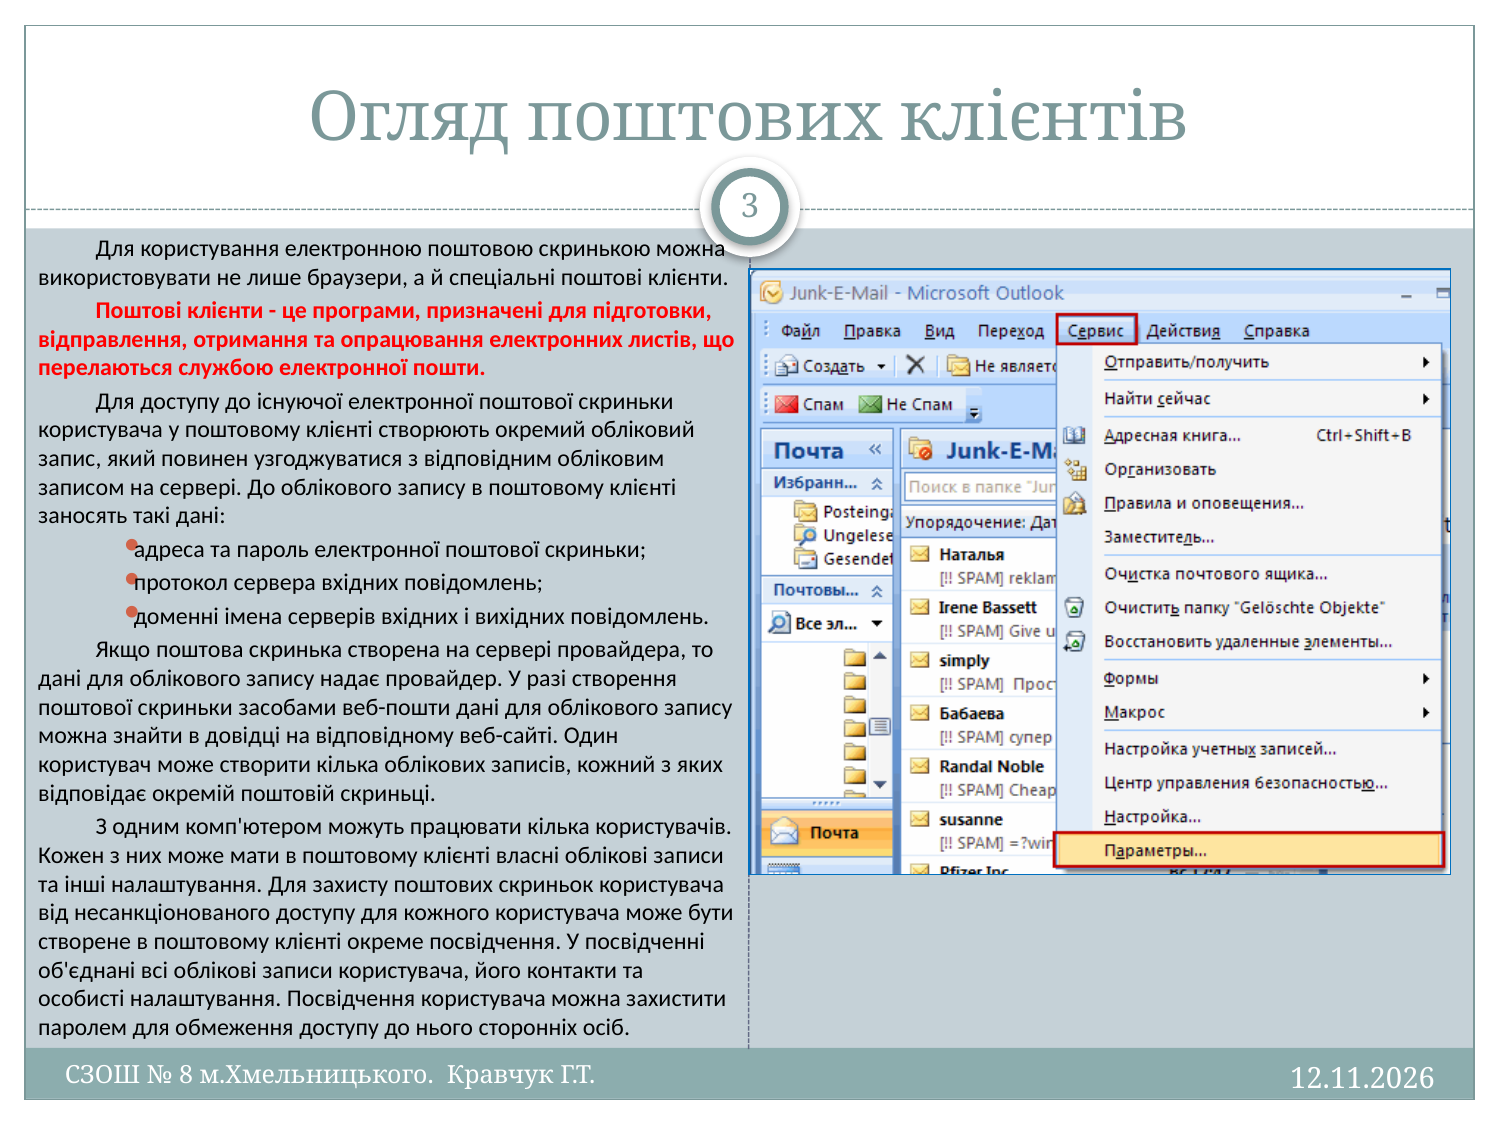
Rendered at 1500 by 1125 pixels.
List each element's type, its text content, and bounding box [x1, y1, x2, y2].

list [749, 269, 1451, 875]
slide_number 3 [712, 170, 788, 243]
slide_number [950, 1051, 1450, 1112]
list Для користування електронною поштовою скринькою можна використовувати не лише браузери, а й спеціальні поштові клієнти. Поштові клієнти - це програми, призначені для підготовки, відправлення, отримання та опрацювання електронних листів, що перелаються службою електронної пошти. Для доступу до існуючої електронної поштової скриньки користувача у поштовому клієнті створюють окремий обліковий запис, який повинен узгоджуватися з відповідним обліковим записом на сервері. До облікового запису в поштовому клієнті заносять такі дані: адреса та пароль електронної поштової скриньки; протокол сервера вхідних повідомлень; доменні імена серверів вхідних і вихідних повідомлень. Якщо поштова скринька створена на сервері провайдера, то дані для облікового запису надає провайдер. У разі створення поштової скриньки засобами веб-пошти дані для облікового запису можна знайти в довідці на відповідному веб-сайті. Один користувач може створити кілька облікових записів, кожний з яких відповідає окремій поштовій скриньці. З одним комп'ютером можуть працювати кілька користувачів. Кожен з них може мати в поштовому клієнті власні облікові записи та інші налаштування. Для захисту поштових скриньок користувача від несанкціонованого доступу для кожного користувача може бути створене в поштовому клієнті окреме посвідчення. У посвідченні об'єднані всі облікові записи користувача, його контакти та особисті налаштування. Посвідчення користувача можна захистити паролем для обмеження доступу до нього сторонніх осіб. [23, 224, 750, 1055]
footer СЗОШ № 8 м.Хмельницького. Кравчук Г.Т. [50, 1055, 638, 1112]
title Огляд поштових клієнтів [49, 37, 1450, 162]
